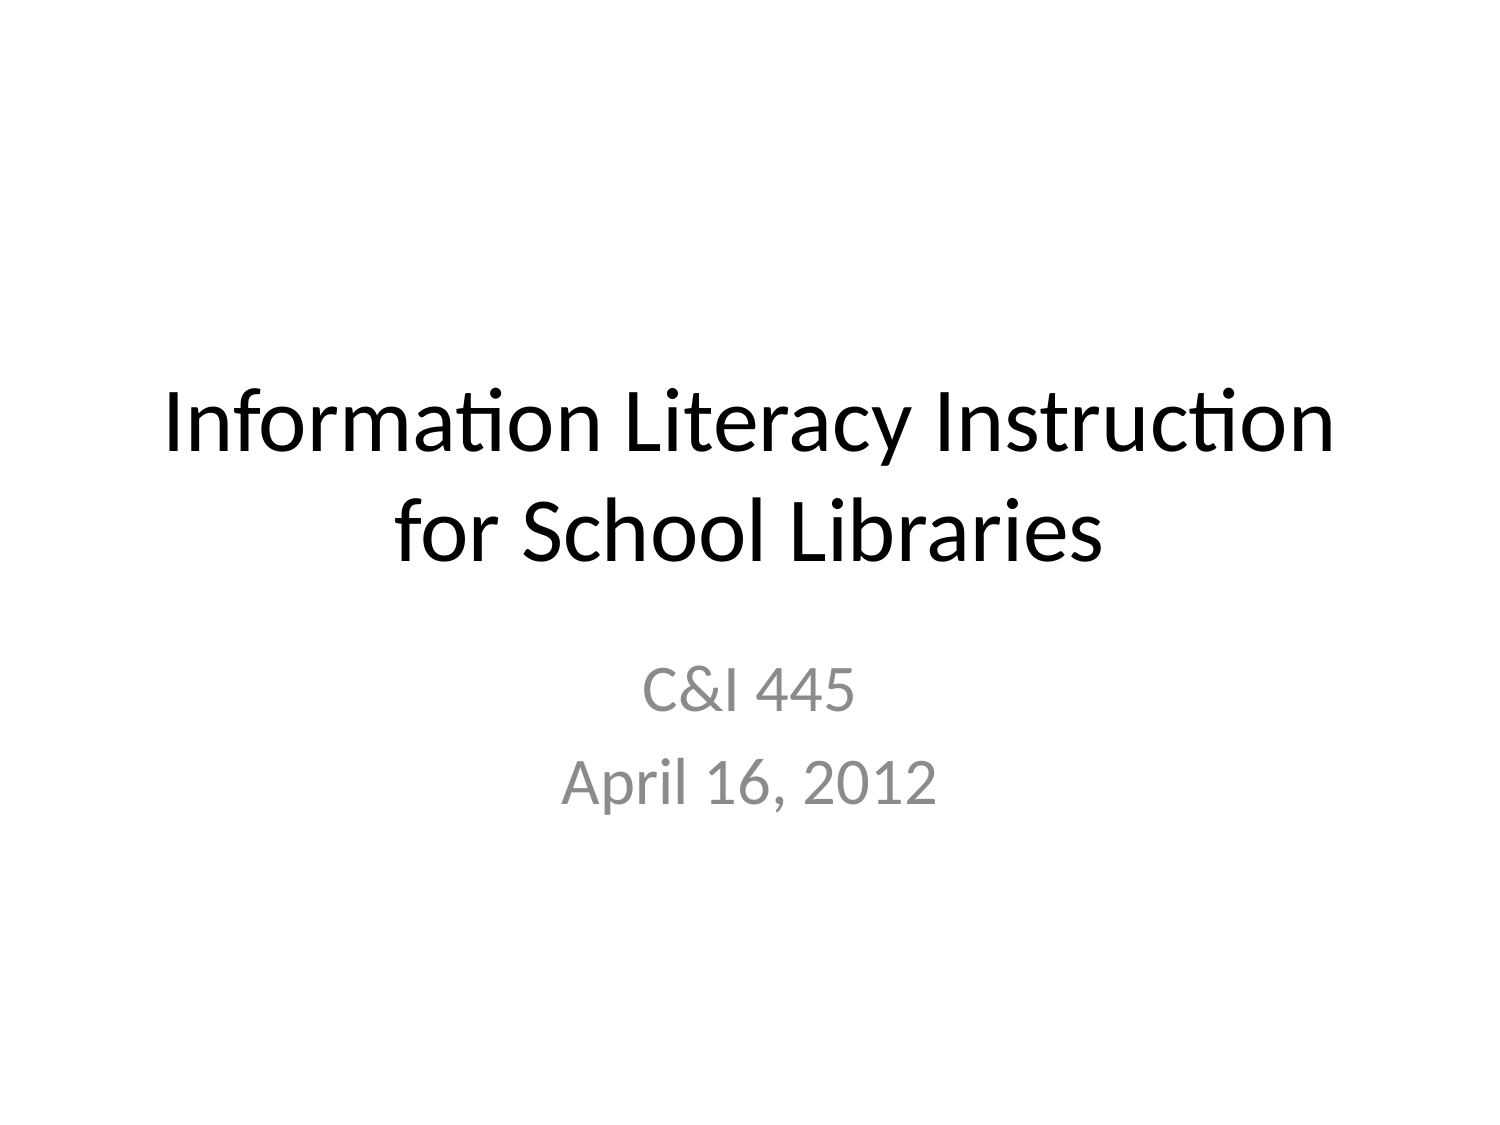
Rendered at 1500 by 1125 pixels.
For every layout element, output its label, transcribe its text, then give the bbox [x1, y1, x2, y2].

subtitle C&I 445 April 16, 2012 [225, 637, 1275, 925]
title Information Literacy Instruction for School Libraries [112, 349, 1388, 591]
